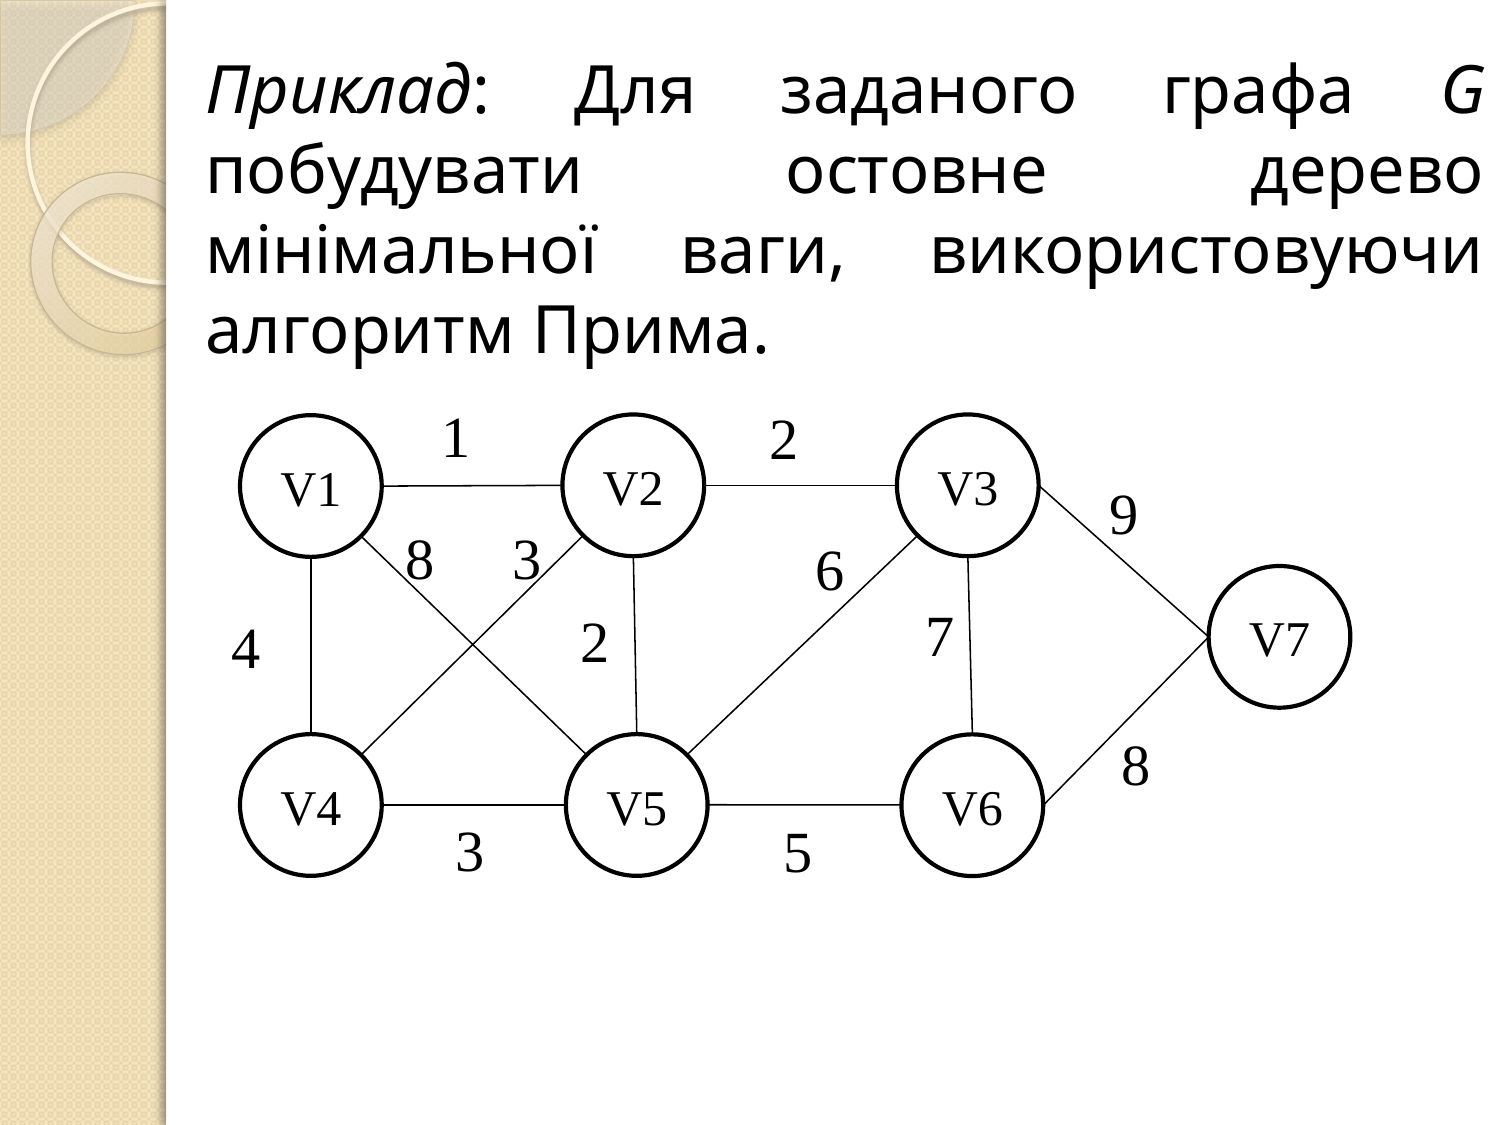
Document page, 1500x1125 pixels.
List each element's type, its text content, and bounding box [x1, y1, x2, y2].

list Приклад: Для заданого графа G побудувати остовне дерево мінімальної ваги, використовуючи алгоритм Прима. [177, 76, 1500, 324]
text_box [0, 0, 1500, 74]
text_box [216, 391, 1351, 894]
